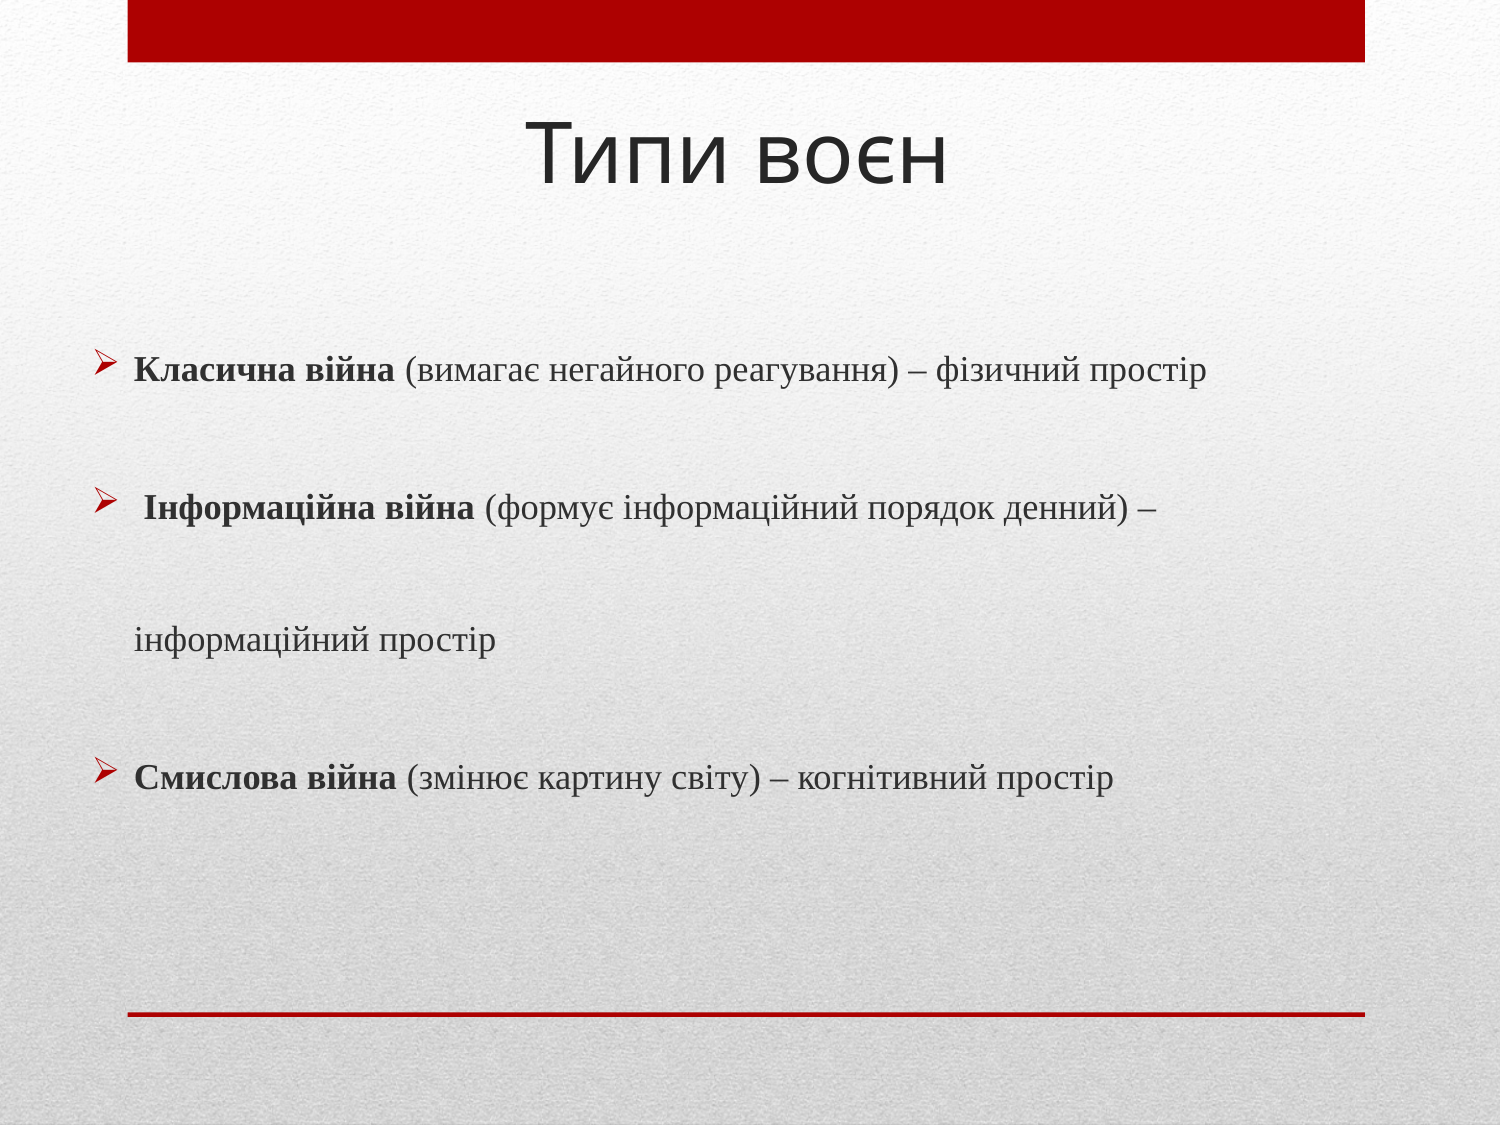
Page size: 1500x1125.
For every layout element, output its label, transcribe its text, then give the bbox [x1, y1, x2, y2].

list Класична війна (вимагає негайного реагування) – фізичний простір Інформаційна війна (формує інформаційний порядок денний) – інформаційний простір Смислова війна (змінює картину світу) – когнітивний простір [76, 243, 1412, 811]
title Типи воєн [112, 90, 1365, 209]
